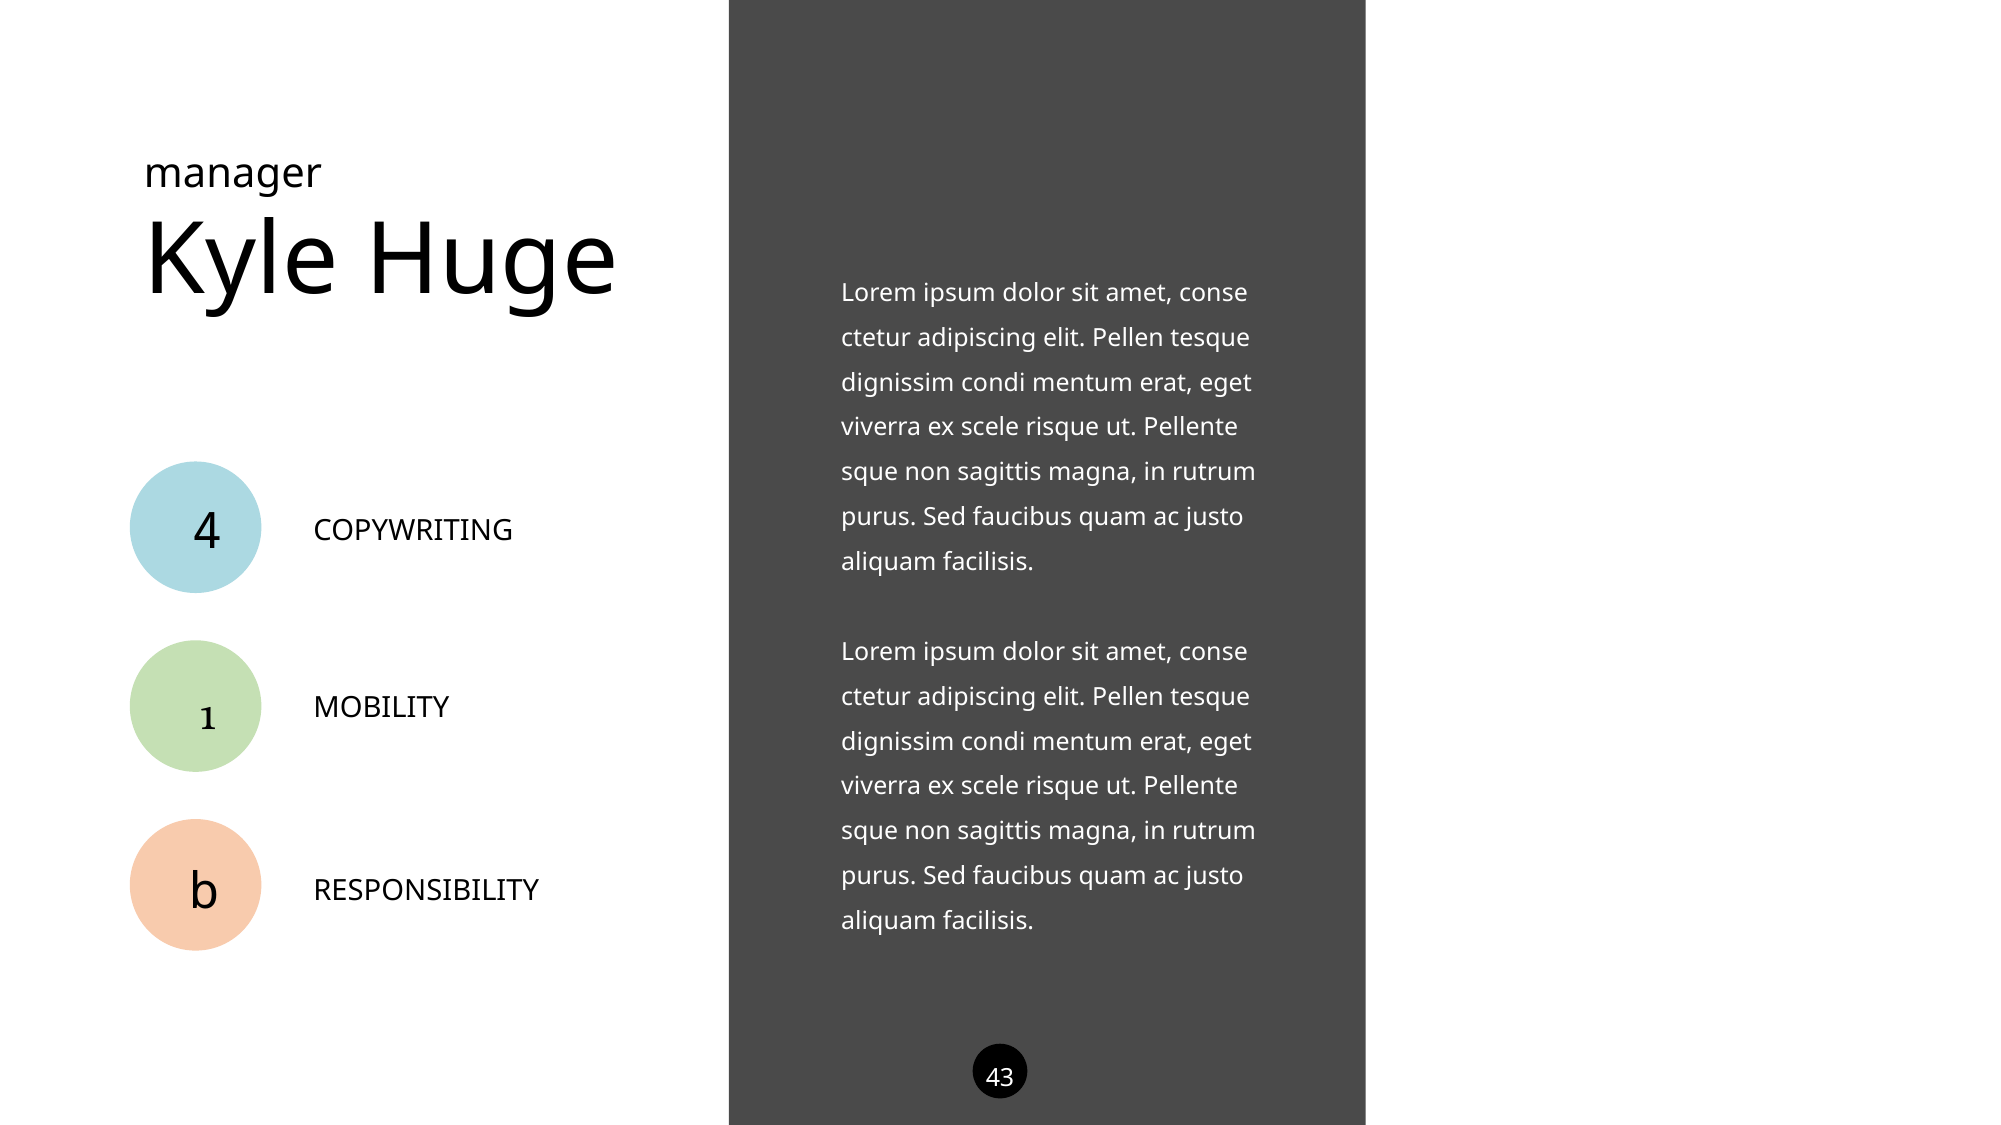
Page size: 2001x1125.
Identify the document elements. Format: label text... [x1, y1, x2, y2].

text_box 4 [154, 491, 237, 566]
text_box b [151, 851, 235, 926]
text_box [128, 460, 263, 595]
text_box [128, 818, 263, 952]
text_box MOBILITY [298, 680, 540, 731]
text_box manager [129, 138, 381, 204]
picture [728, 0, 2000, 1125]
text_box COPYWRITING [298, 503, 540, 554]
text_box Kyle Huge [129, 185, 682, 321]
text_box RESPONSIBILITY [298, 863, 583, 914]
text_box [128, 639, 263, 773]
text_box  [149, 672, 232, 748]
